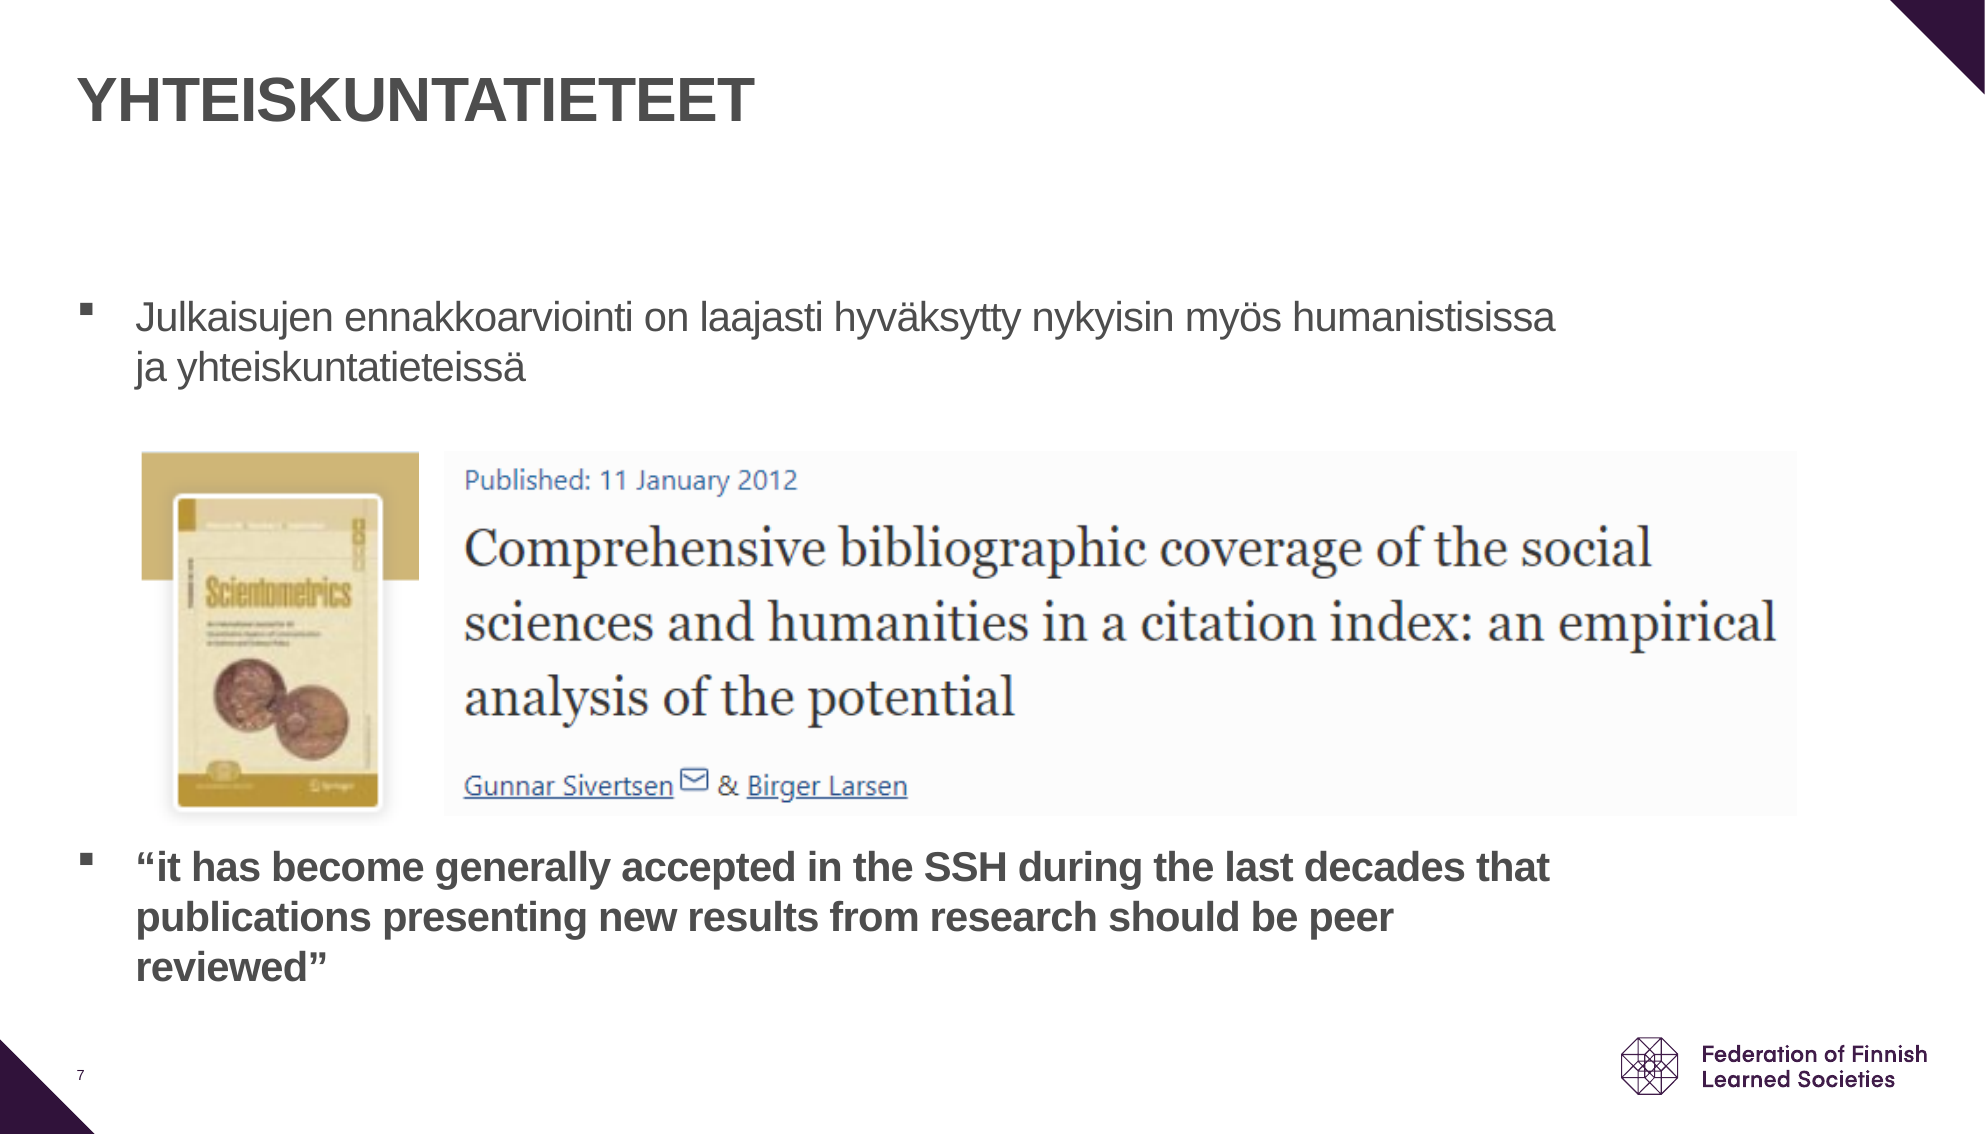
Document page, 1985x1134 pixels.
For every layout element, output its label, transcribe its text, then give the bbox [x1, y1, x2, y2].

picture [141, 450, 420, 826]
slide_number 7 [70, 1063, 141, 1087]
picture [443, 451, 1798, 816]
list Julkaisujen ennakkoarviointi on laajasti hyväksytty nykyisin myös humanistisissa ja yhteiskuntatieteissä “it has become generally accepted in the SSH during the last decades that publications presenting new results from research should be peer reviewed” [70, 283, 1572, 1087]
title YHTEISKUNTATIETEET [70, 59, 1914, 235]
